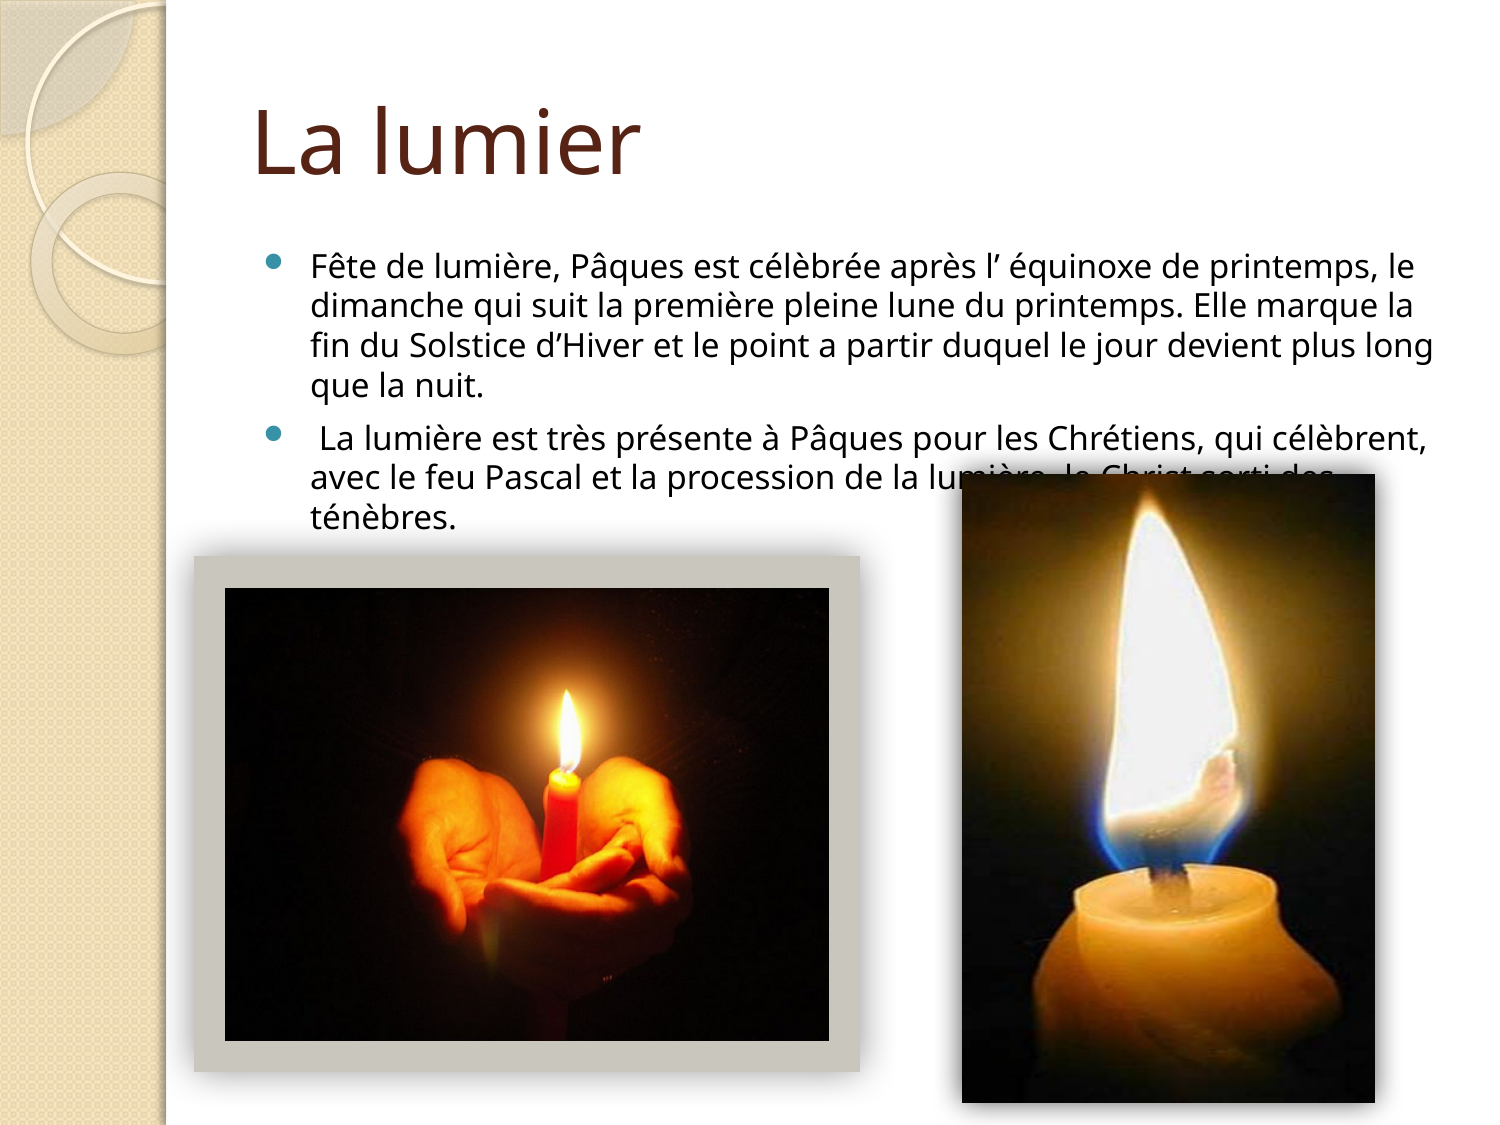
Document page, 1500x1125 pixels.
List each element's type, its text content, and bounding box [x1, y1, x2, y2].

list Fête de lumière, Pâques est célèbrée après l’ équinoxe de printemps, le dimanche qui suit la première pleine lune du printemps. Elle marque la fin du Solstice d’Hiver et le point a partir duquel le jour devient plus long que la nuit. La lumière est très présente à Pâques pour les Chrétiens, qui célèbrent, avec le feu Pascal et la procession de la lumière, le Christ sorti des ténèbres. [235, 237, 1466, 1025]
picture [224, 587, 830, 1041]
title La lumier [235, 45, 1466, 233]
picture [962, 474, 1376, 1103]
